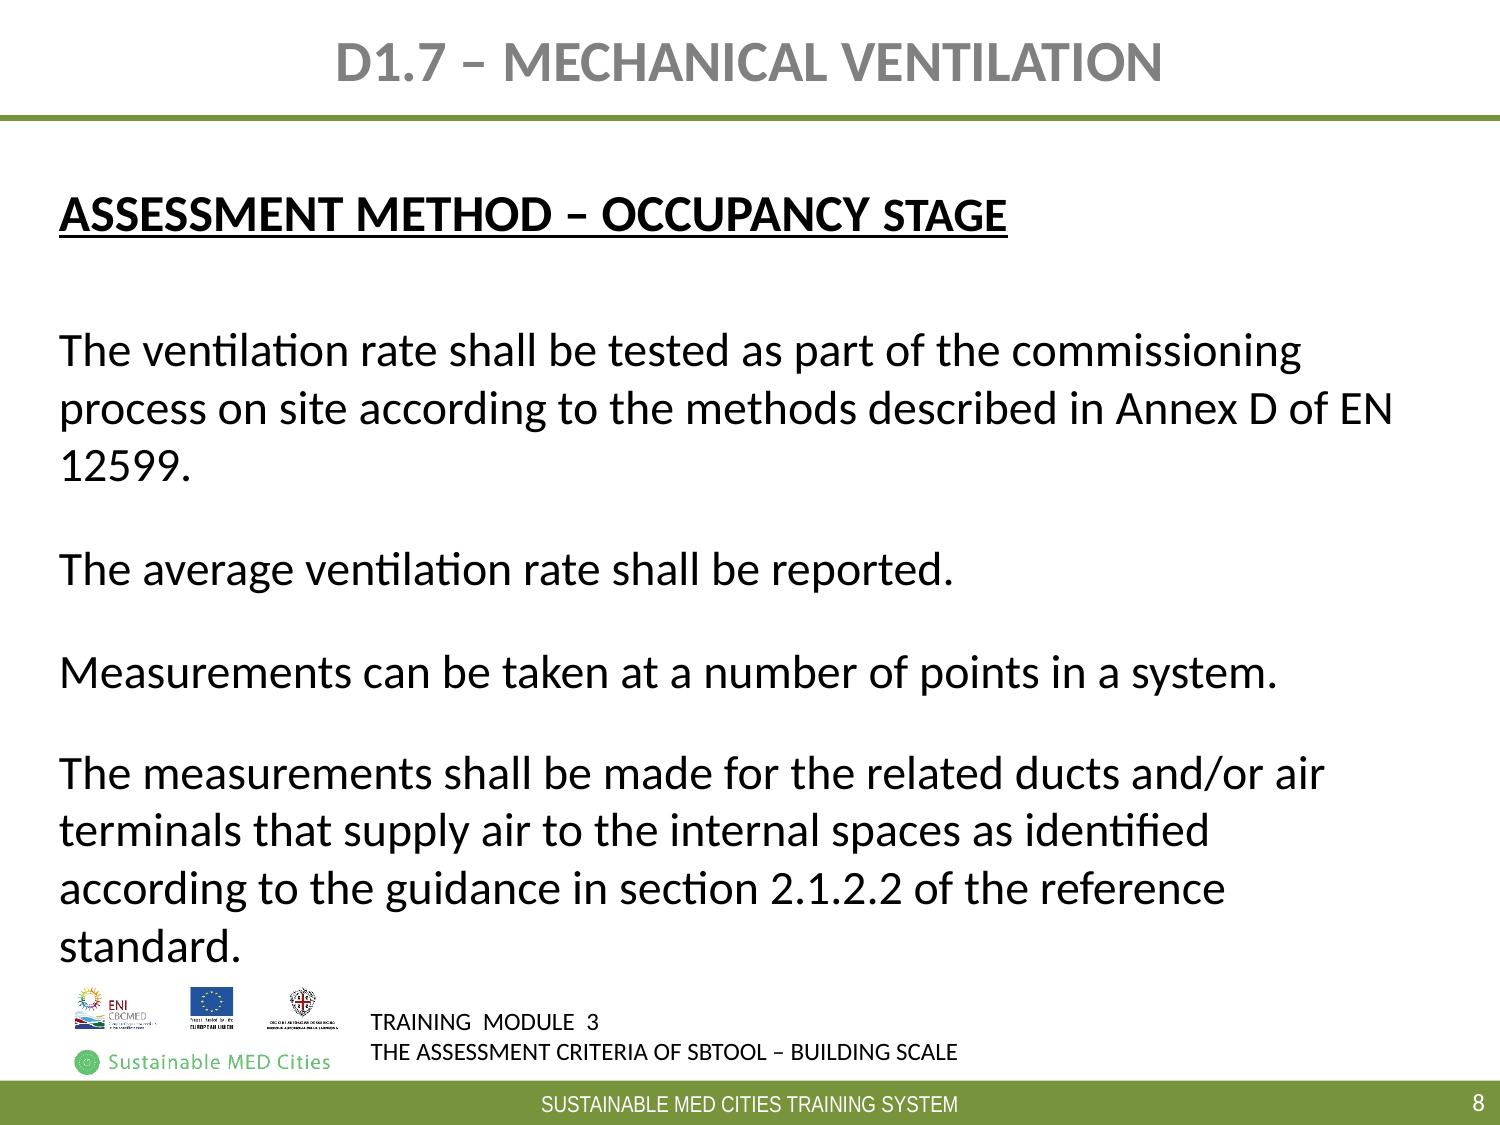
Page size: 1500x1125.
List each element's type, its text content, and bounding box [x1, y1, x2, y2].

text_box D1.7 – MECHANICAL VENTILATION [0, 0, 1500, 117]
slide_number 8 [1149, 1078, 1500, 1125]
picture [62, 986, 356, 1080]
list ASSESSMENT METHOD – OCCUPANCY STAGE The ventilation rate shall be tested as part of the commissioning process on site according to the methods described in Annex D of EN 12599. The average ventilation rate shall be reported. Measurements can be taken at a number of points in a system. The measurements shall be made for the related ducts and/or air terminals that supply air to the internal spaces as identified according to the guidance in section 2.1.2.2 of the reference standard. [43, 172, 1425, 986]
